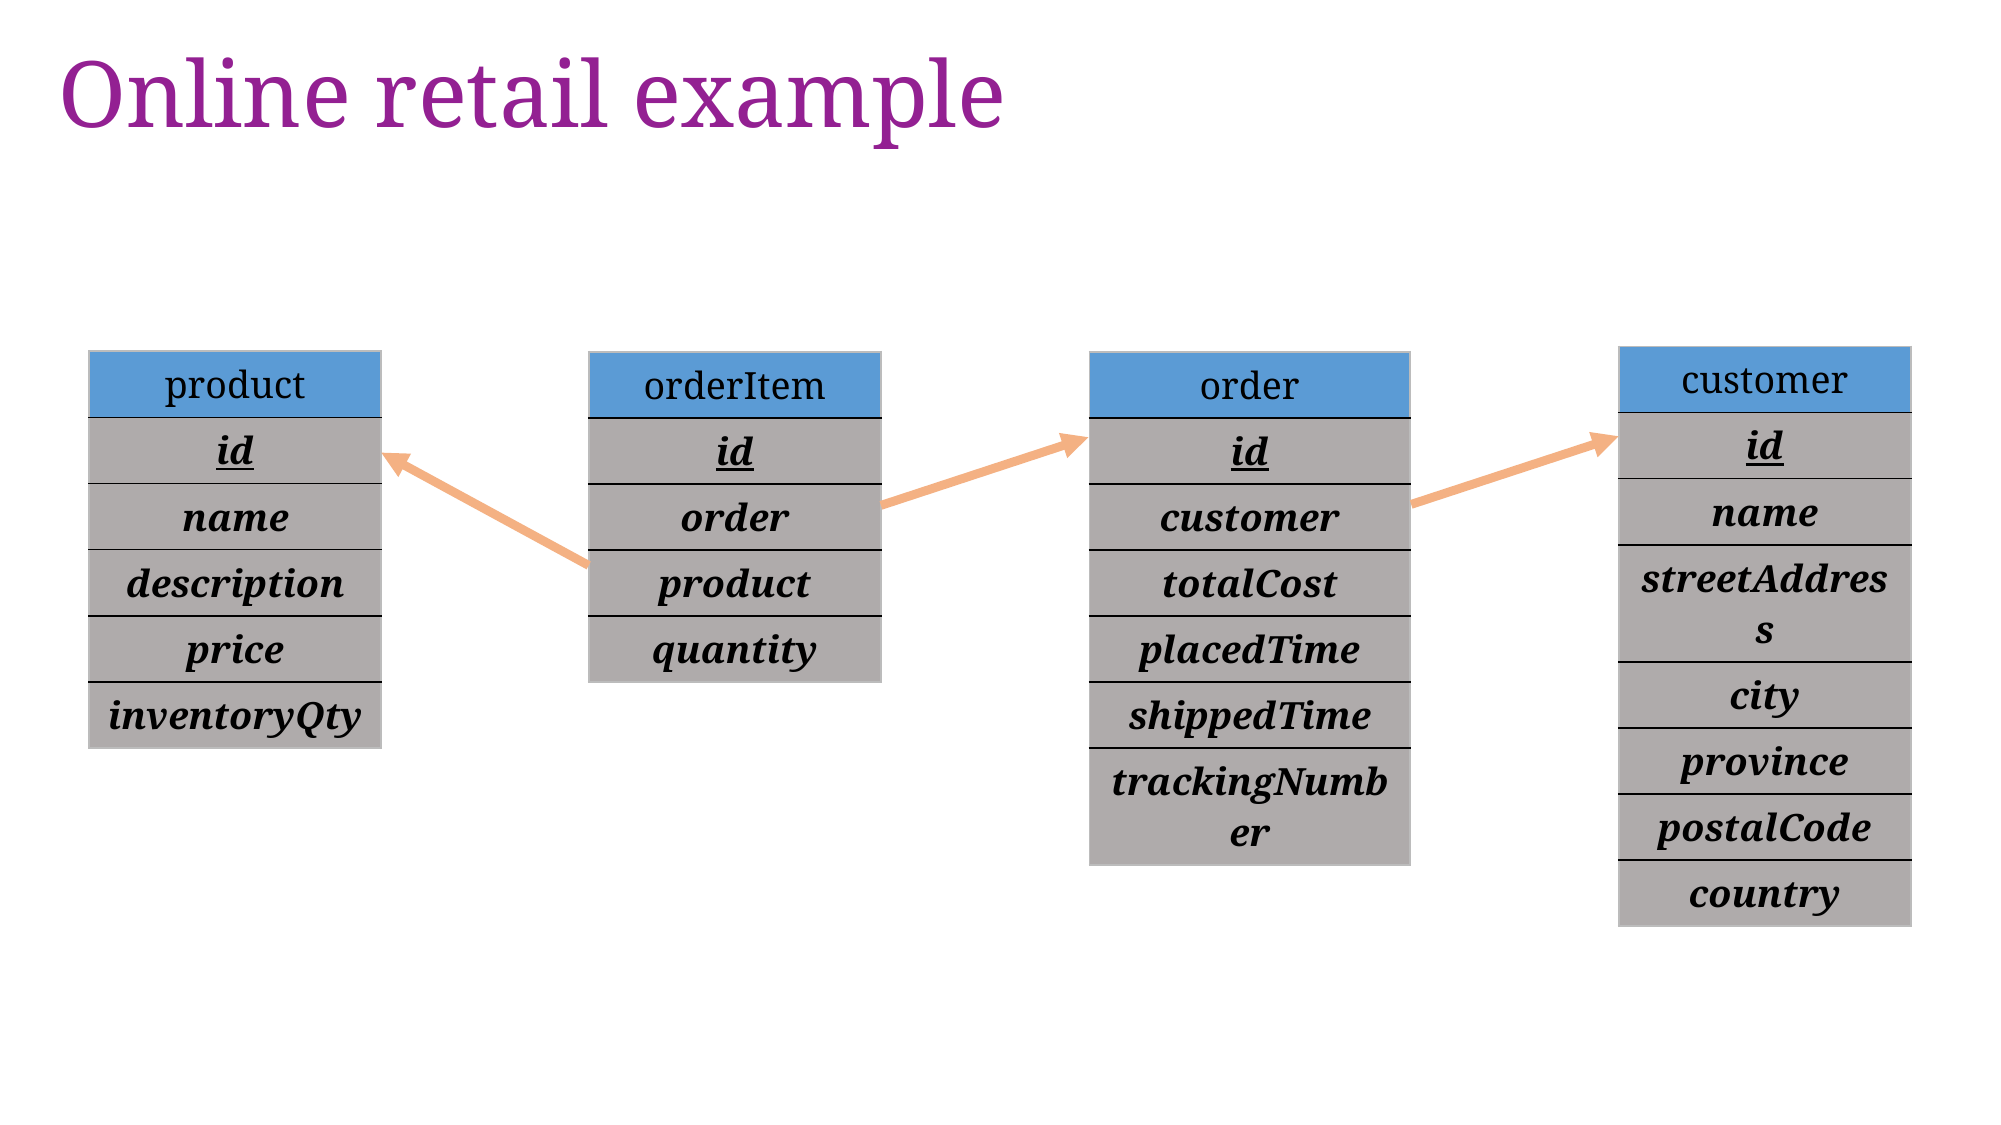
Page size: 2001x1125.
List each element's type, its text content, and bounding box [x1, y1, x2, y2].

table_cell name [90, 484, 380, 549]
table_cell id [90, 418, 380, 483]
table_cell customer [1090, 485, 1409, 549]
table_cell quantity [590, 617, 880, 681]
table_cell id [590, 419, 880, 483]
table_cell placedTime [1090, 617, 1409, 681]
table_cell totalCost [1090, 551, 1409, 615]
table_cell id [1090, 419, 1409, 483]
table_cell price [90, 617, 380, 681]
table_cell postalCode [1620, 795, 1910, 859]
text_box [381, 452, 589, 566]
table_cell country [1620, 861, 1910, 925]
table_cell order [590, 485, 880, 549]
table_cell product [590, 551, 880, 615]
table_cell description [90, 550, 380, 615]
table_cell inventoryQty [90, 683, 380, 747]
table_cell name [1620, 479, 1910, 544]
table_header product [90, 352, 380, 417]
table_header customer [1620, 347, 1910, 412]
table_header orderItem [590, 353, 880, 417]
table_cell city [1620, 663, 1910, 727]
table_header order [1090, 353, 1409, 417]
table_cell id [1620, 413, 1910, 478]
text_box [1411, 436, 1619, 505]
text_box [880, 437, 1089, 506]
table_cell streetAddress [1620, 546, 1910, 661]
title Online retail example [43, 25, 1953, 171]
table_cell province [1620, 729, 1910, 793]
table_cell trackingNumber [1090, 749, 1409, 864]
table_cell shippedTime [1090, 683, 1409, 747]
